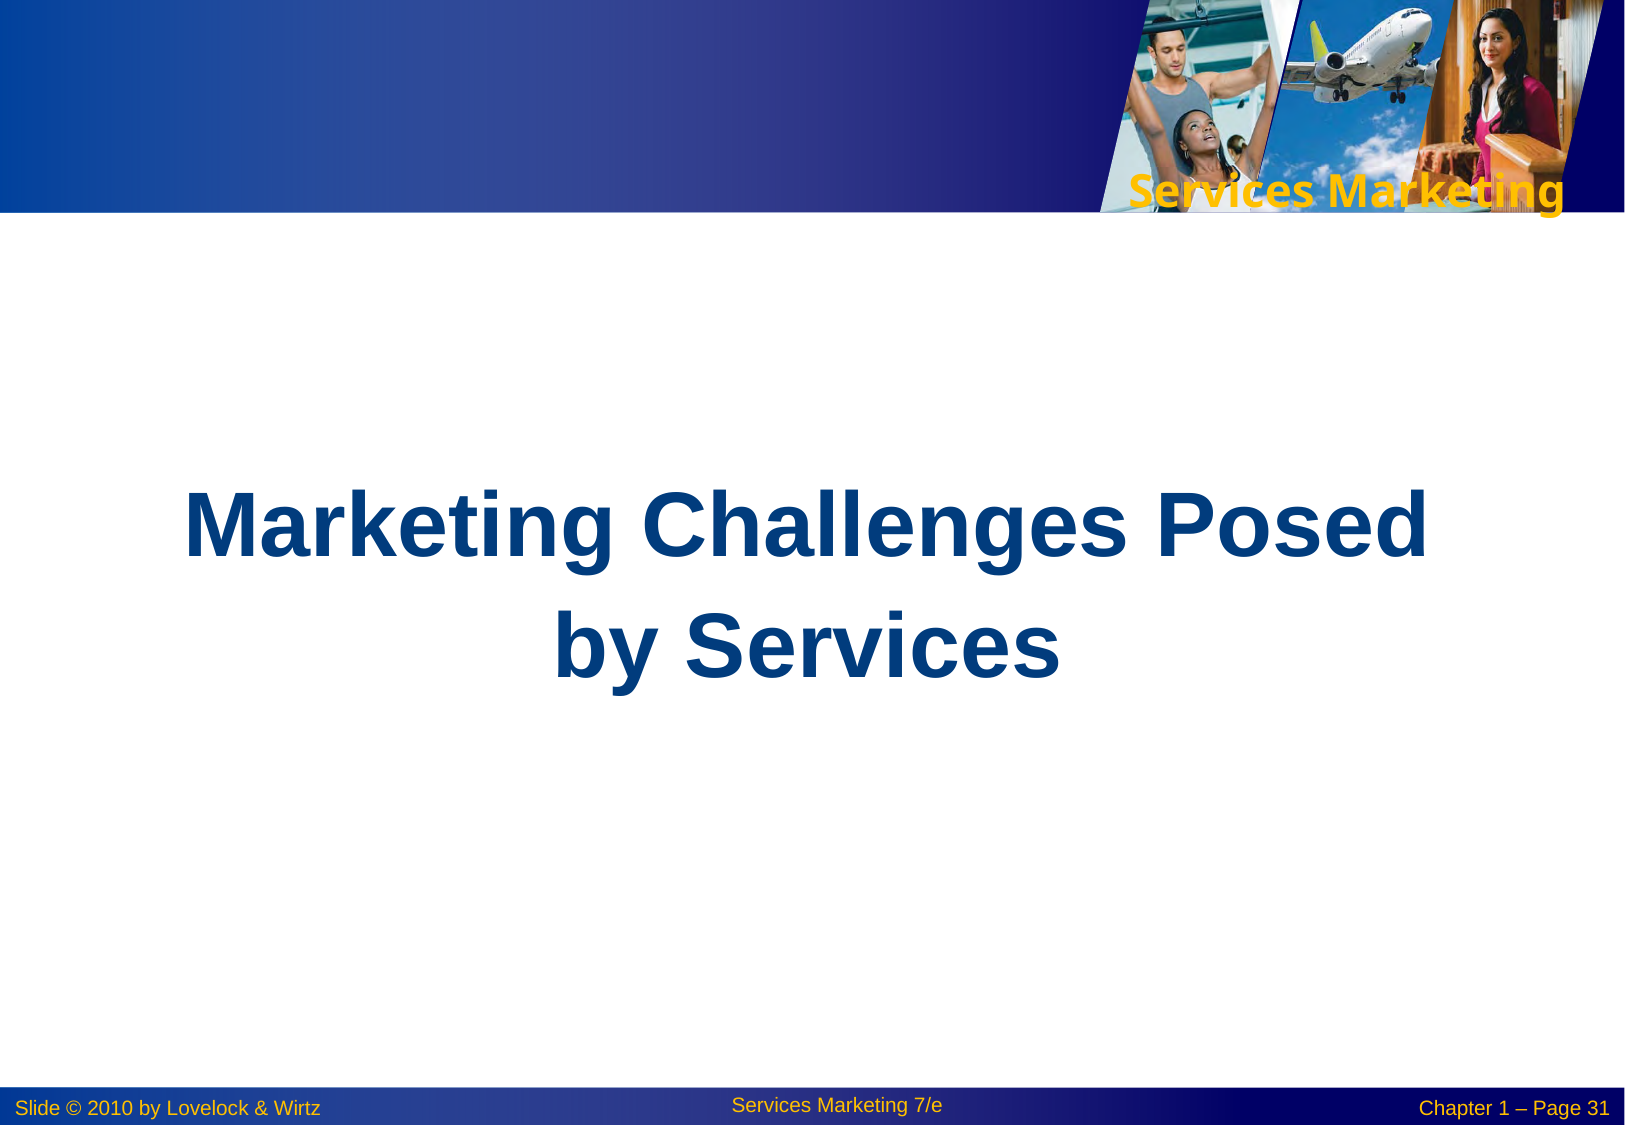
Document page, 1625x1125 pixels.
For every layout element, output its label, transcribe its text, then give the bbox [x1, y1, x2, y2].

text_box Marketing Challenges Posed by Services [115, 410, 1500, 740]
picture [1162, 186, 1172, 192]
picture [1100, 0, 1604, 213]
picture [1546, 187, 1556, 202]
